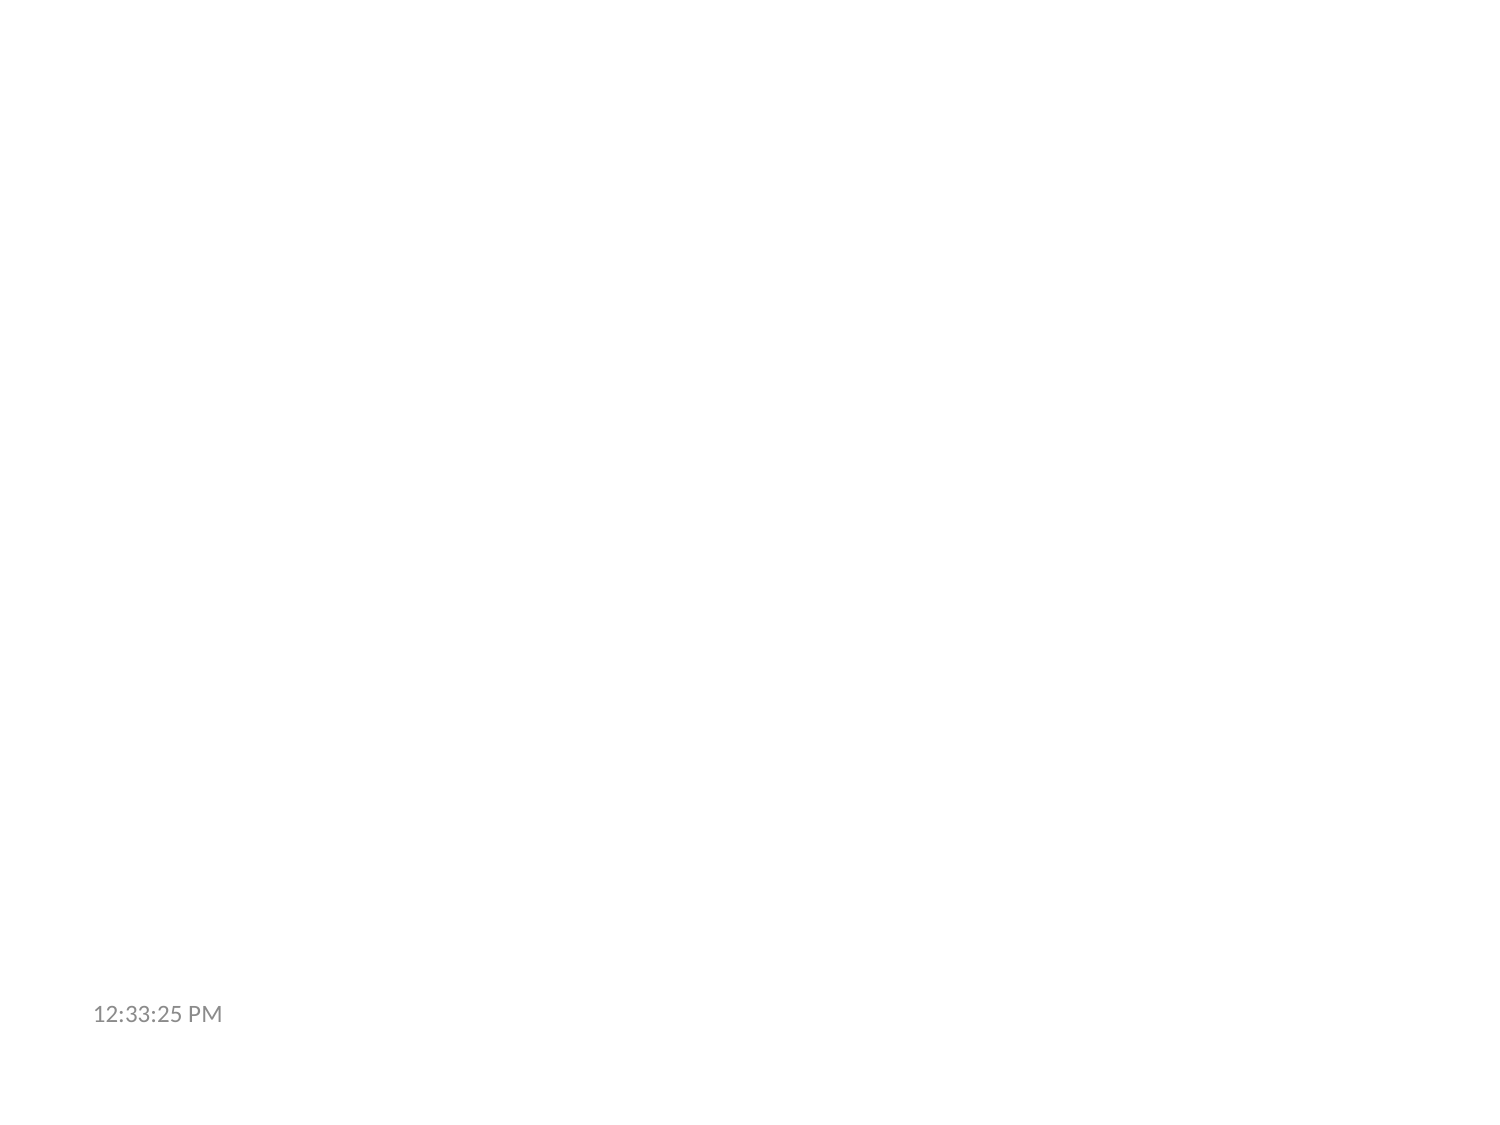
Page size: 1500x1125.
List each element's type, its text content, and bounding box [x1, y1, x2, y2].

text_box 3:35:09 PM [77, 982, 428, 1043]
